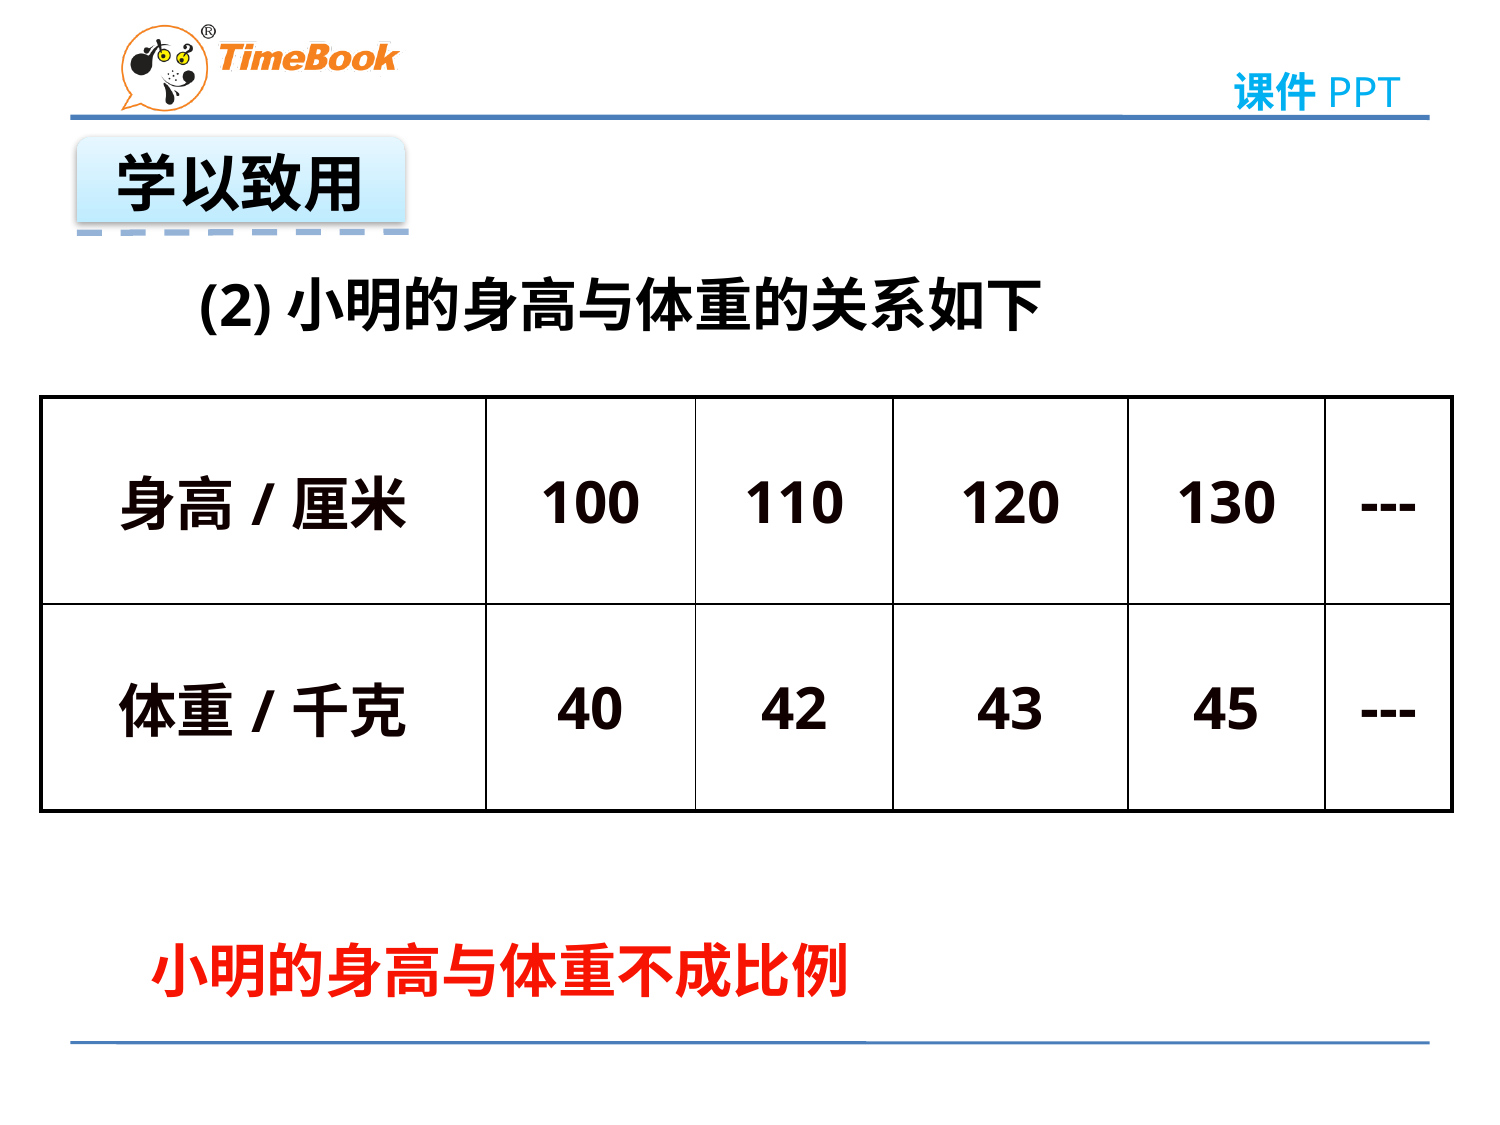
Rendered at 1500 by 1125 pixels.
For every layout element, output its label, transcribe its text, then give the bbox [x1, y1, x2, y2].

table_header 100 [487, 399, 695, 603]
table_cell 45 [1129, 605, 1324, 809]
table_cell 42 [696, 605, 892, 809]
table_cell 43 [894, 605, 1127, 809]
table_header --- [1326, 399, 1450, 603]
text_box 小明的身高与体重不成比例 [135, 926, 1373, 1011]
text_box 学以致用 [76, 136, 406, 209]
table_cell 体重/千克 [43, 605, 485, 809]
table_cell 40 [487, 605, 695, 809]
picture [118, 22, 408, 113]
table_header 110 [696, 399, 892, 603]
table_header 120 [894, 399, 1127, 603]
table_cell --- [1326, 605, 1450, 809]
text_box (2)小明的身高与体重的关系如下 [41, 209, 1203, 395]
table_header 130 [1129, 399, 1324, 603]
table_header 身高/厘米 [43, 399, 485, 603]
